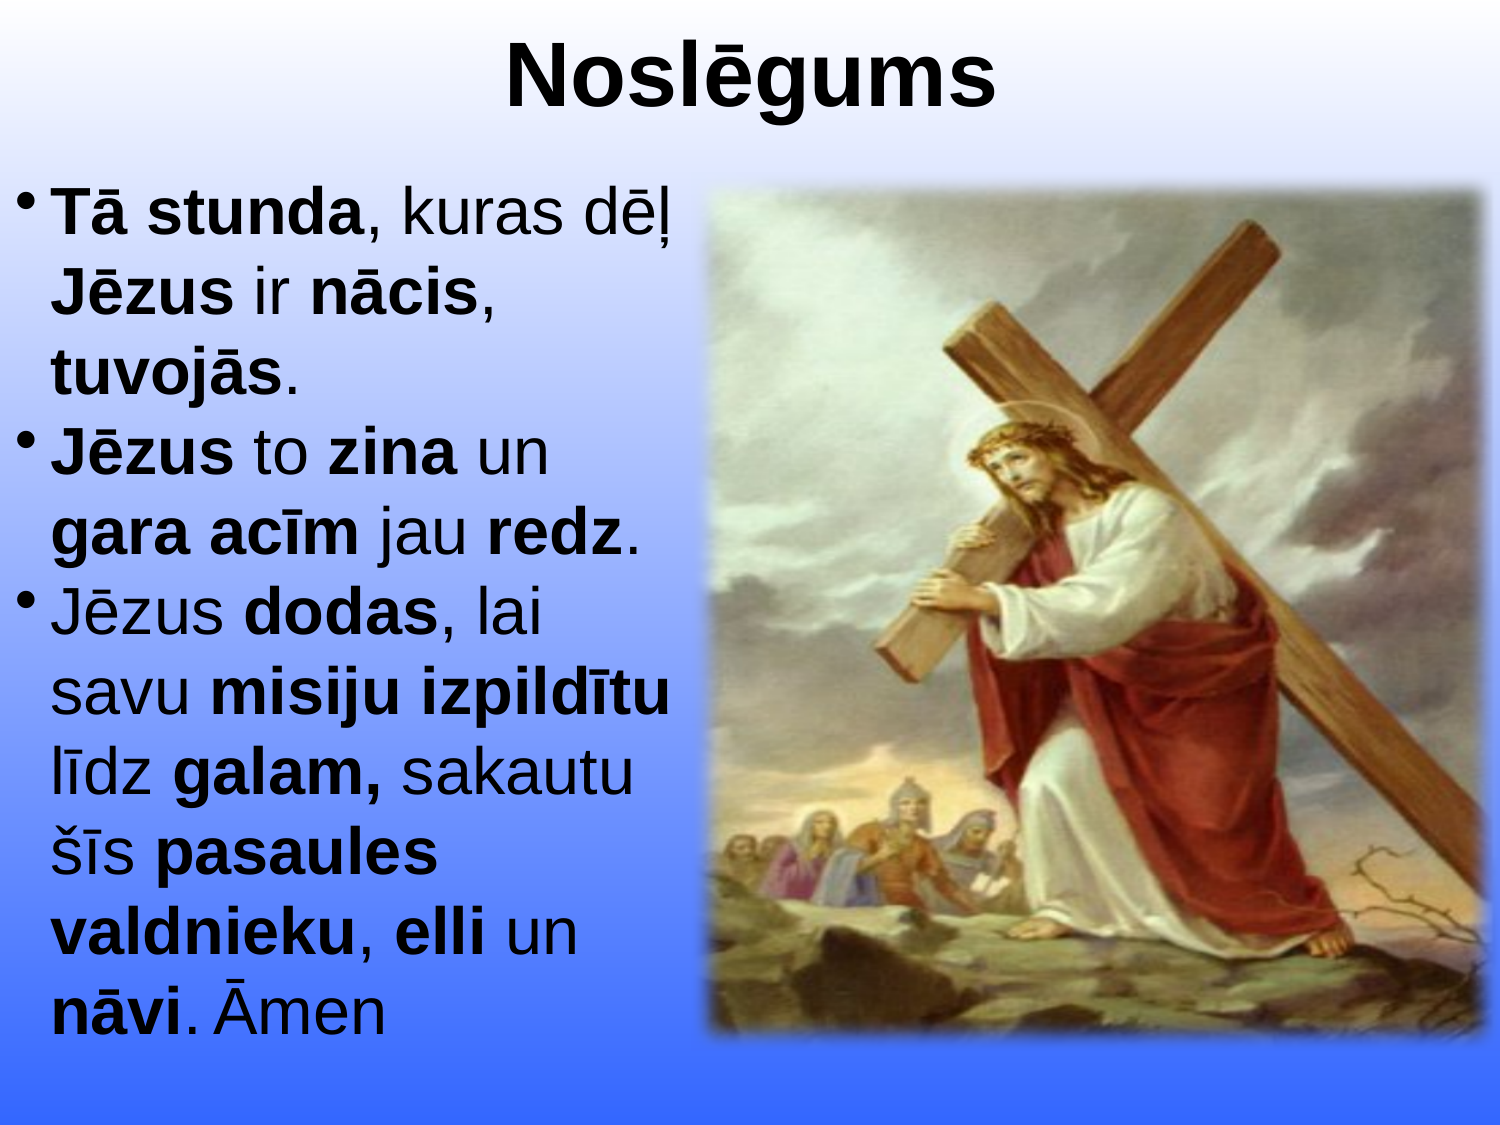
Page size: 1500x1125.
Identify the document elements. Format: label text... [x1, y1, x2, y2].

picture [691, 172, 1500, 1053]
title Noslēgums [76, 0, 1428, 140]
text_box Tā stunda, kuras dēļ Jēzus ir nācis, tuvojās. Jēzus to zina un gara acīm jau redz. Jēzus dodas, lai savu misiju izpildītu līdz galam, sakautu šīs pasaules valdnieku, elli un nāvi. Āmen [0, 160, 703, 1056]
